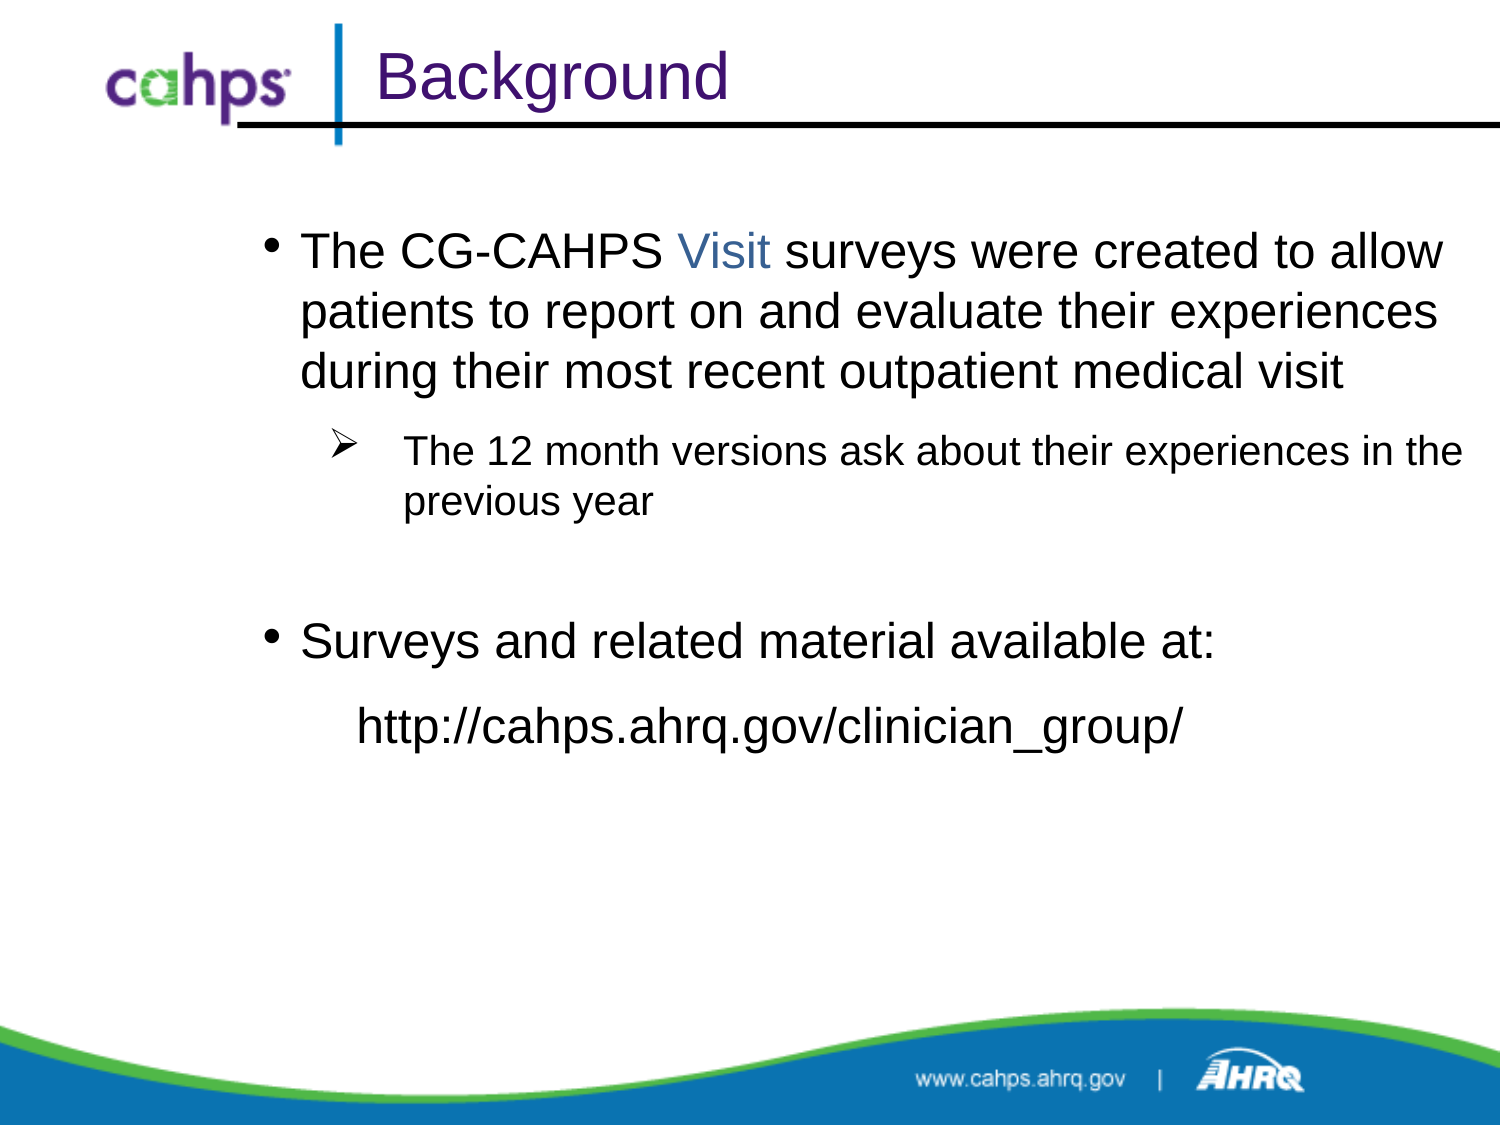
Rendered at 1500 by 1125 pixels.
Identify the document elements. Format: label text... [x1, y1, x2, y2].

picture [0, 7, 1500, 1125]
title Background [360, 33, 1500, 122]
list The CG-CAHPS Visit surveys were created to allow patients to report on and evaluate their experiences during their most recent outpatient medical visit The 12 month versions ask about their experiences in the previous year Surveys and related material available at: http://cahps.ahrq.gov/clinician_group/ [262, 126, 1475, 972]
